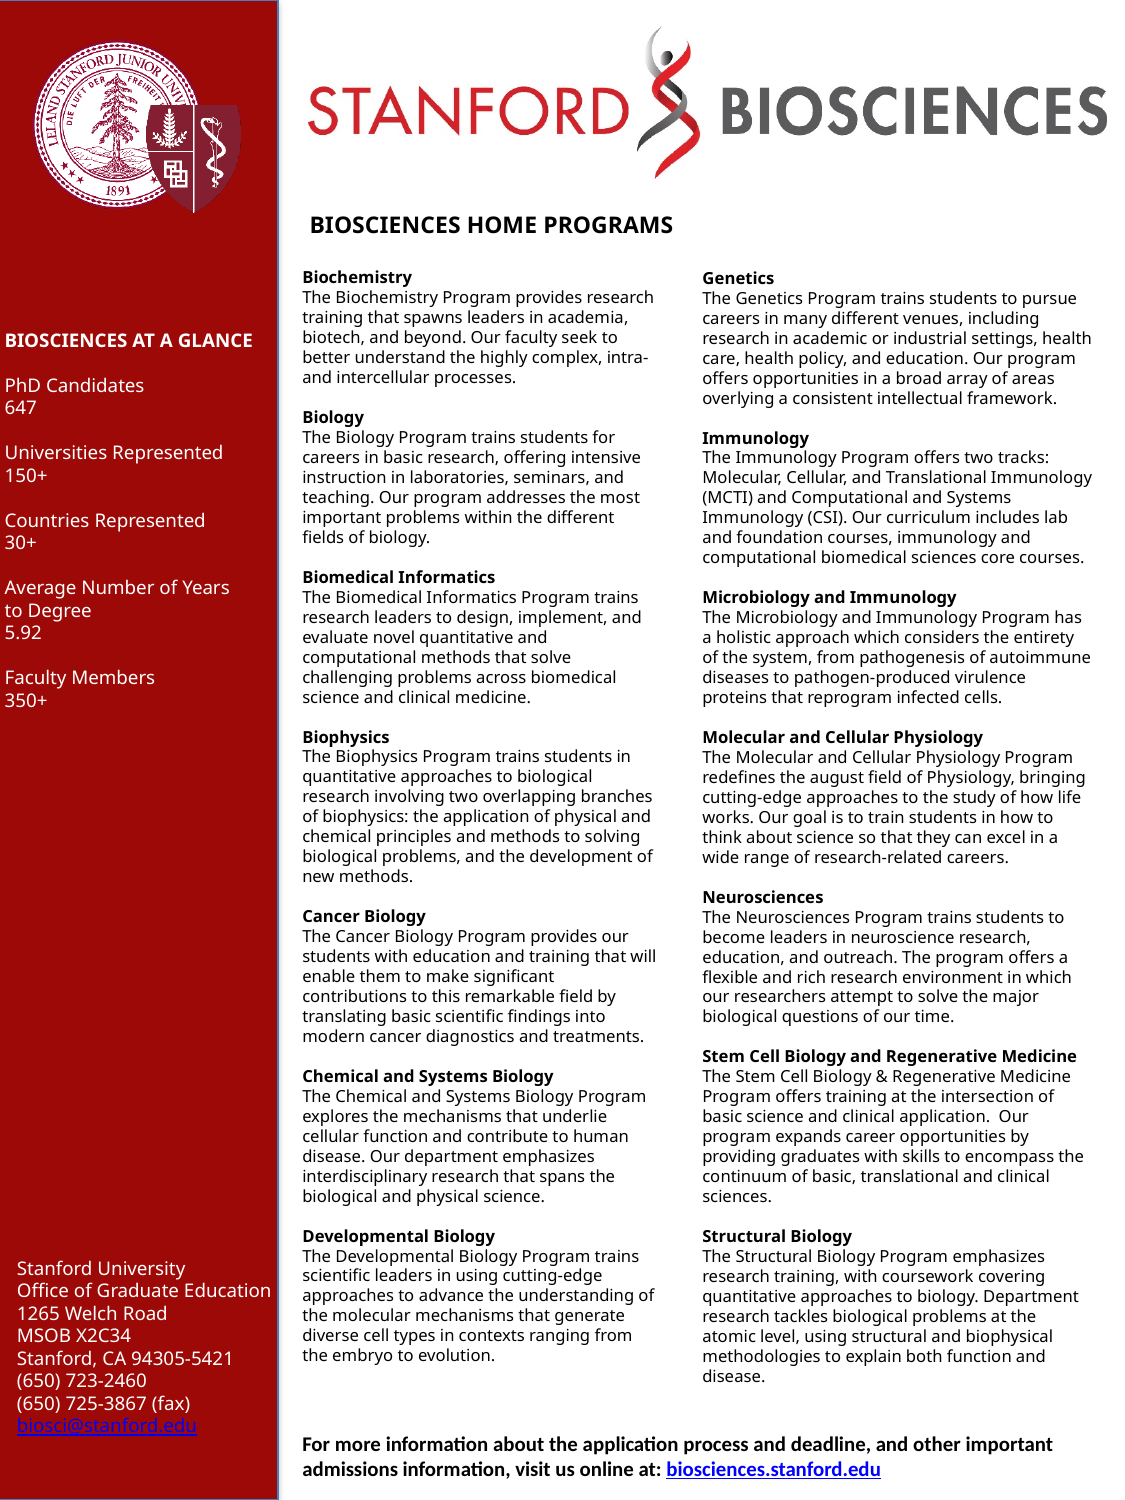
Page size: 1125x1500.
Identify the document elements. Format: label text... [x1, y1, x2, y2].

text_box Genetics The Genetics Program trains students to pursue careers in many different venues, including research in academic or industrial settings, health care, health policy, and education. Our program offers opportunities in a broad array of areas overlying a consistent intellectual framework. Immunology The Immunology Program offers two tracks: Molecular, Cellular, and Translational Immunology (MCTI) and Computational and Systems Immunology (CSI). Our curriculum includes lab and foundation courses, immunology and computational biomedical sciences core courses. Microbiology and Immunology The Microbiology and Immunology Program has a holistic approach which considers the entirety of the system, from pathogenesis of autoimmune diseases to pathogen-produced virulence proteins that reprogram infected cells. Molecular and Cellular Physiology The Molecular and Cellular Physiology Program redefines the august field of Physiology, bringing cutting-edge approaches to the study of how life works. Our goal is to train students in how to think about science so that they can excel in a wide range of research-related careers. Neurosciences The Neurosciences Program trains students to become leaders in neuroscience research, education, and outreach. The program offers a flexible and rich research environment in which our researchers attempt to solve the major biological questions of our time. Stem Cell Biology and Regenerative Medicine The Stem Cell Biology & Regenerative Medicine Program offers training at the intersection of basic science and clinical application. Our program expands career opportunities by providing graduates with skills to encompass the continuum of basic, translational and clinical sciences. Structural Biology The Structural Biology Program emphasizes research training, with coursework covering quantitative approaches to biology. Department research tackles biological problems at the atomic level, using structural and biophysical methodologies to explain both function and disease. [687, 260, 1110, 1433]
text_box BIOSCIENCES AT A GLANCE PhD Candidates 647 Universities Represented 150+ Countries Represented 30+ Average Number of Years to Degree 5.92 Faculty Members 350+ [0, 320, 272, 741]
text_box Stanford University Office of Graduate Education 1265 Welch Road MSOB X2C34 Stanford, CA 94305-5421 (650) 723-2460 (650) 725-3867 (fax) biosci@stanford.edu [2, 1248, 291, 1447]
picture [32, 40, 242, 215]
text_box [0, 0, 279, 1500]
text_box BIOSCIENCES HOME PROGRAMS [294, 203, 689, 291]
text_box Biochemistry The Biochemistry Program provides research training that spawns leaders in academia, biotech, and beyond. Our faculty seek to better understand the highly complex, intra- and intercellular processes. Biology The Biology Program trains students for careers in basic research, offering intensive instruction in laboratories, seminars, and teaching. Our program addresses the most important problems within the different fields of biology. Biomedical Informatics The Biomedical Informatics Program trains research leaders to design, implement, and evaluate novel quantitative and computational methods that solve challenging problems across biomedical science and clinical medicine. Biophysics The Biophysics Program trains students in quantitative approaches to biological research involving two overlapping branches of biophysics: the application of physical and chemical principles and methods to solving biological problems, and the development of new methods. Cancer Biology The Cancer Biology Program provides our students with education and training that will enable them to make significant contributions to this remarkable field by translating basic scientific findings into modern cancer diagnostics and treatments. Chemical and Systems Biology The Chemical and Systems Biology Program explores the mechanisms that underlie cellular function and contribute to human disease. Our department emphasizes interdisciplinary research that spans the biological and physical science. Developmental Biology The Developmental Biology Program trains scientific leaders in using cutting-edge approaches to advance the understanding of the molecular mechanisms that generate diverse cell types in contexts ranging from the embryo to evolution. [287, 259, 675, 1373]
picture [308, 26, 1108, 180]
text_box For more information about the application process and deadline, and other important admissions information, visit us online at: biosciences.stanford.edu [287, 1422, 1125, 1488]
